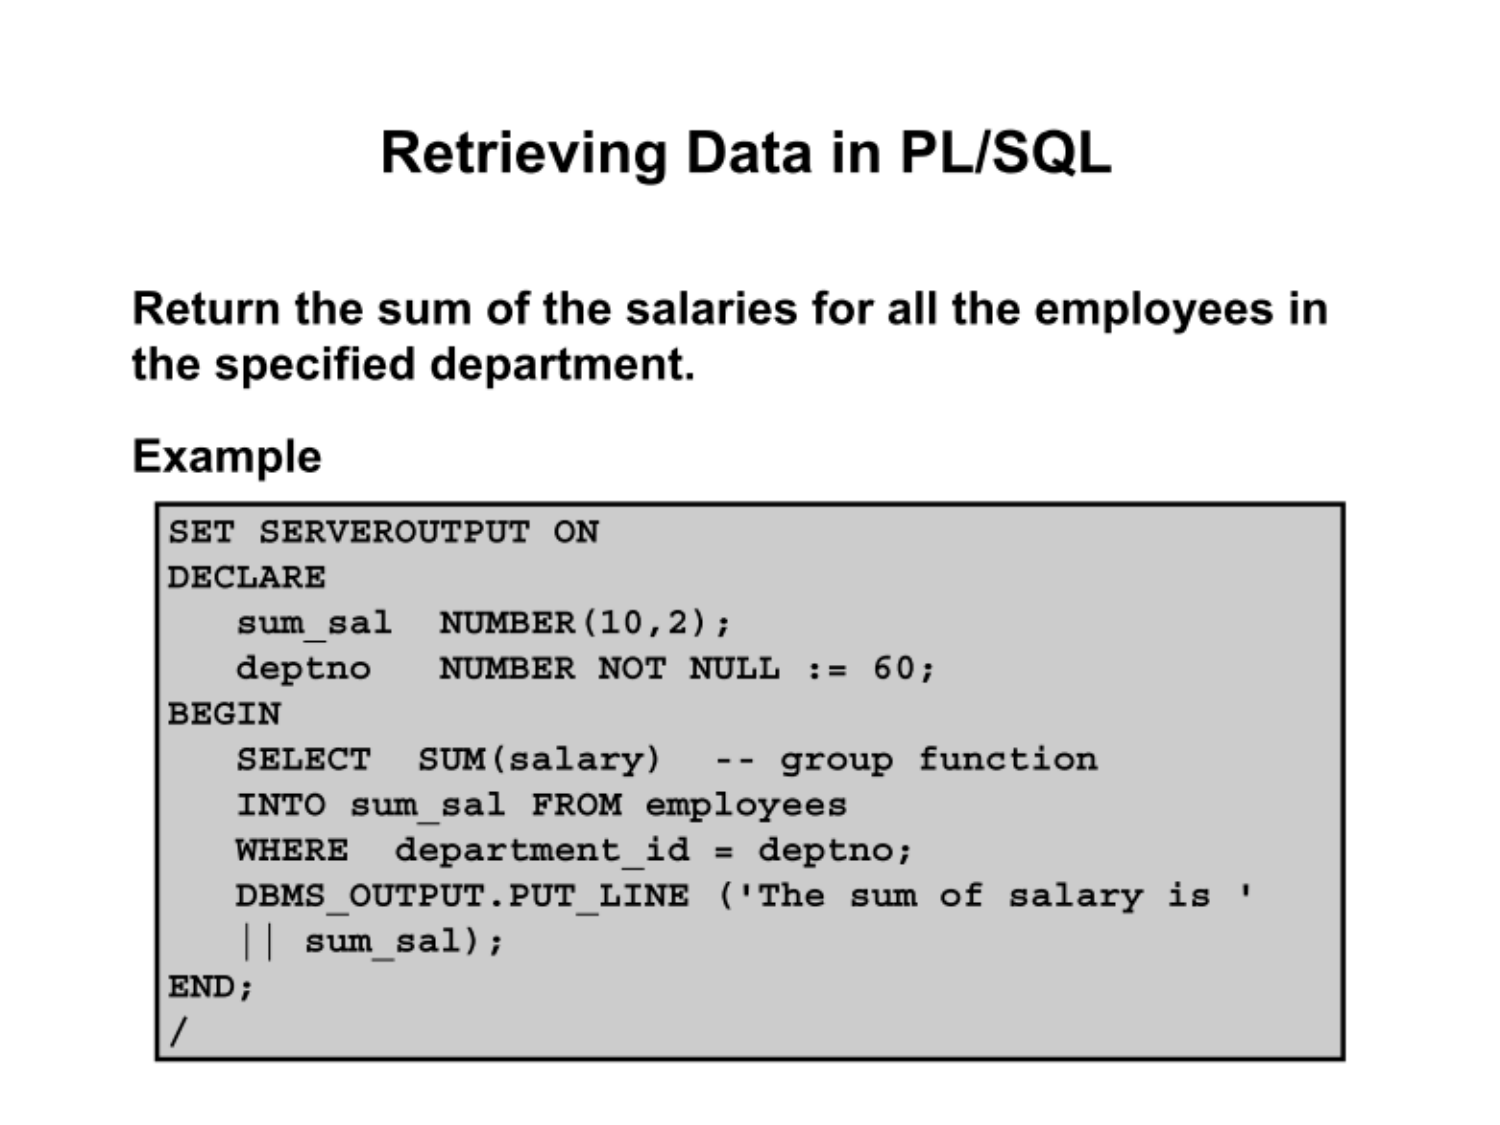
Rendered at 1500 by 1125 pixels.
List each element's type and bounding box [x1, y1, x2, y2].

list [0, 37, 1500, 1076]
